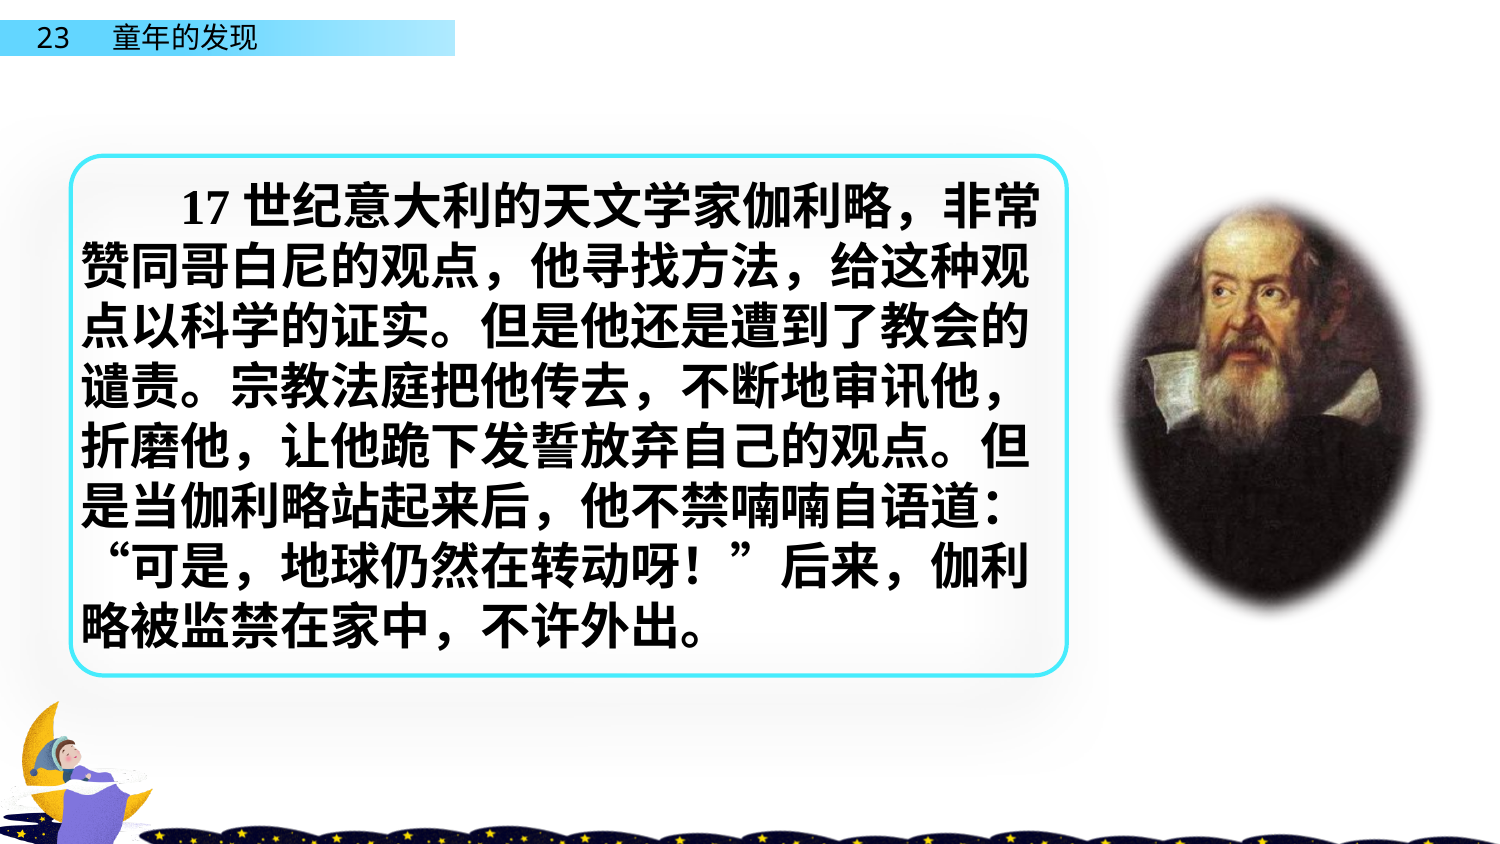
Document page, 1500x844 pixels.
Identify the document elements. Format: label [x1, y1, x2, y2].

text_box [65, 155, 1081, 676]
picture [1101, 187, 1438, 628]
picture [0, 693, 1500, 844]
